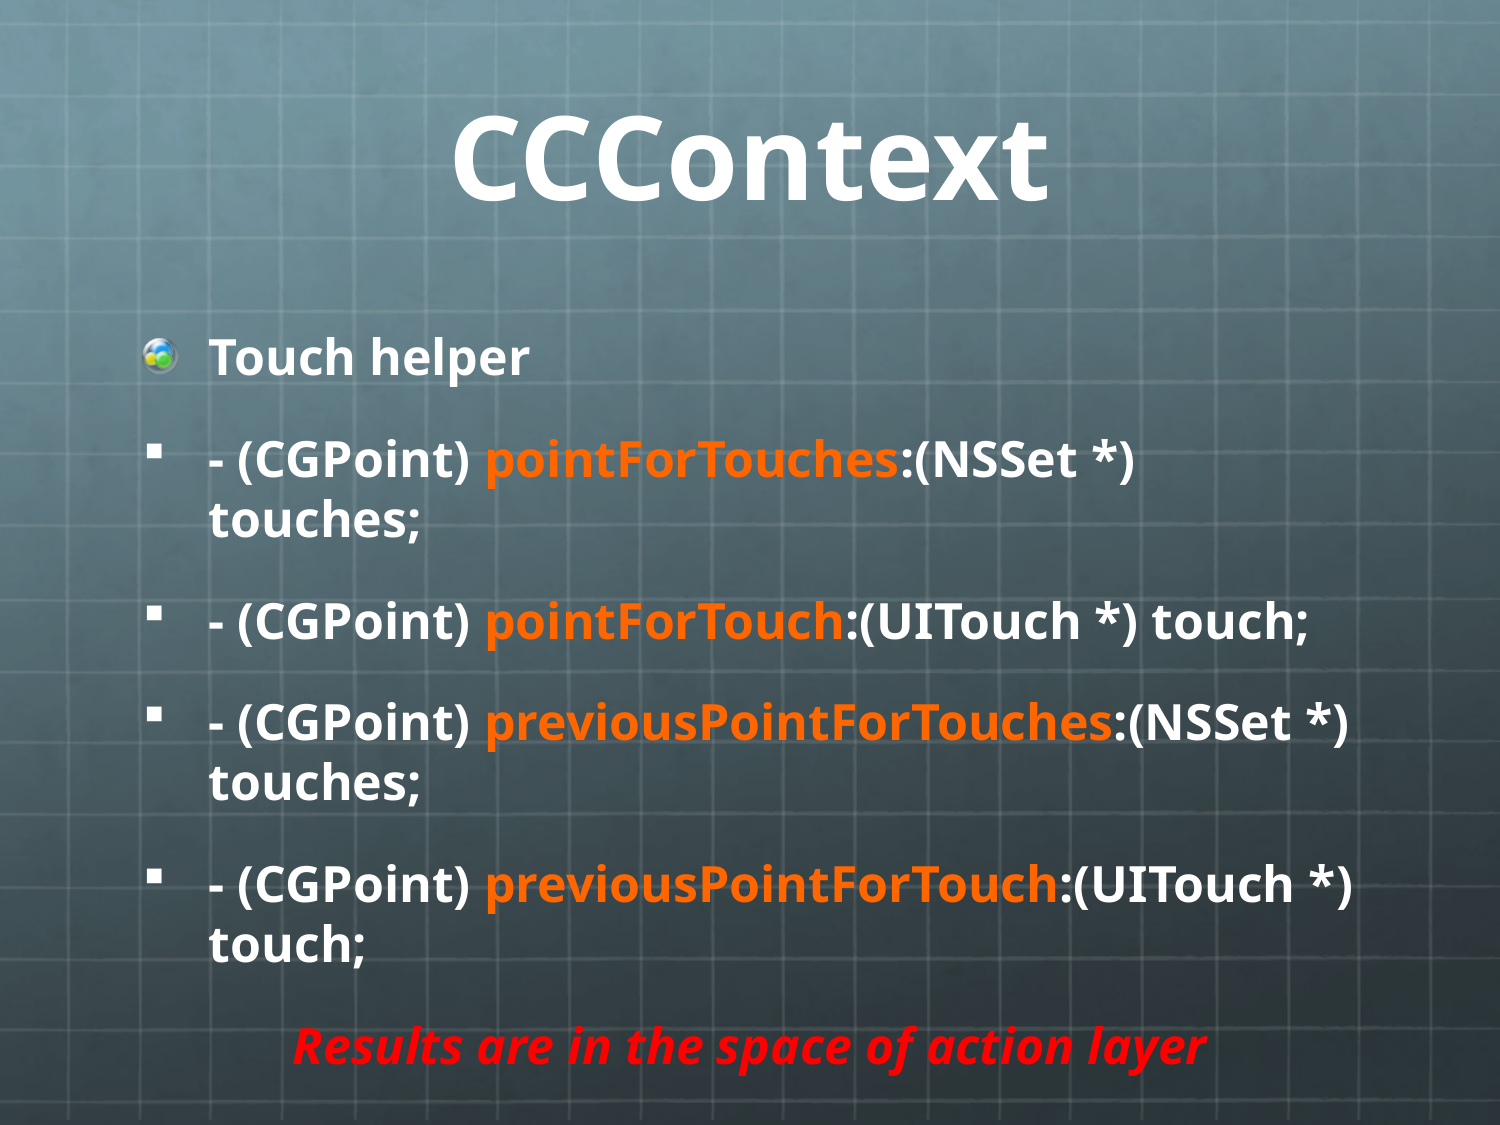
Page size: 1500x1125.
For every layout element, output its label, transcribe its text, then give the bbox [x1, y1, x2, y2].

picture [0, 0, 1500, 1125]
title CCContext [127, 17, 1372, 289]
list Touch helper - (CGPoint) pointForTouches:(NSSet *) touches; - (CGPoint) pointForTouch:(UITouch *) touch; - (CGPoint) previousPointForTouches:(NSSet *) touches; - (CGPoint) previousPointForTouch:(UITouch *) touch; Results are in the space of action layer [127, 318, 1372, 1099]
